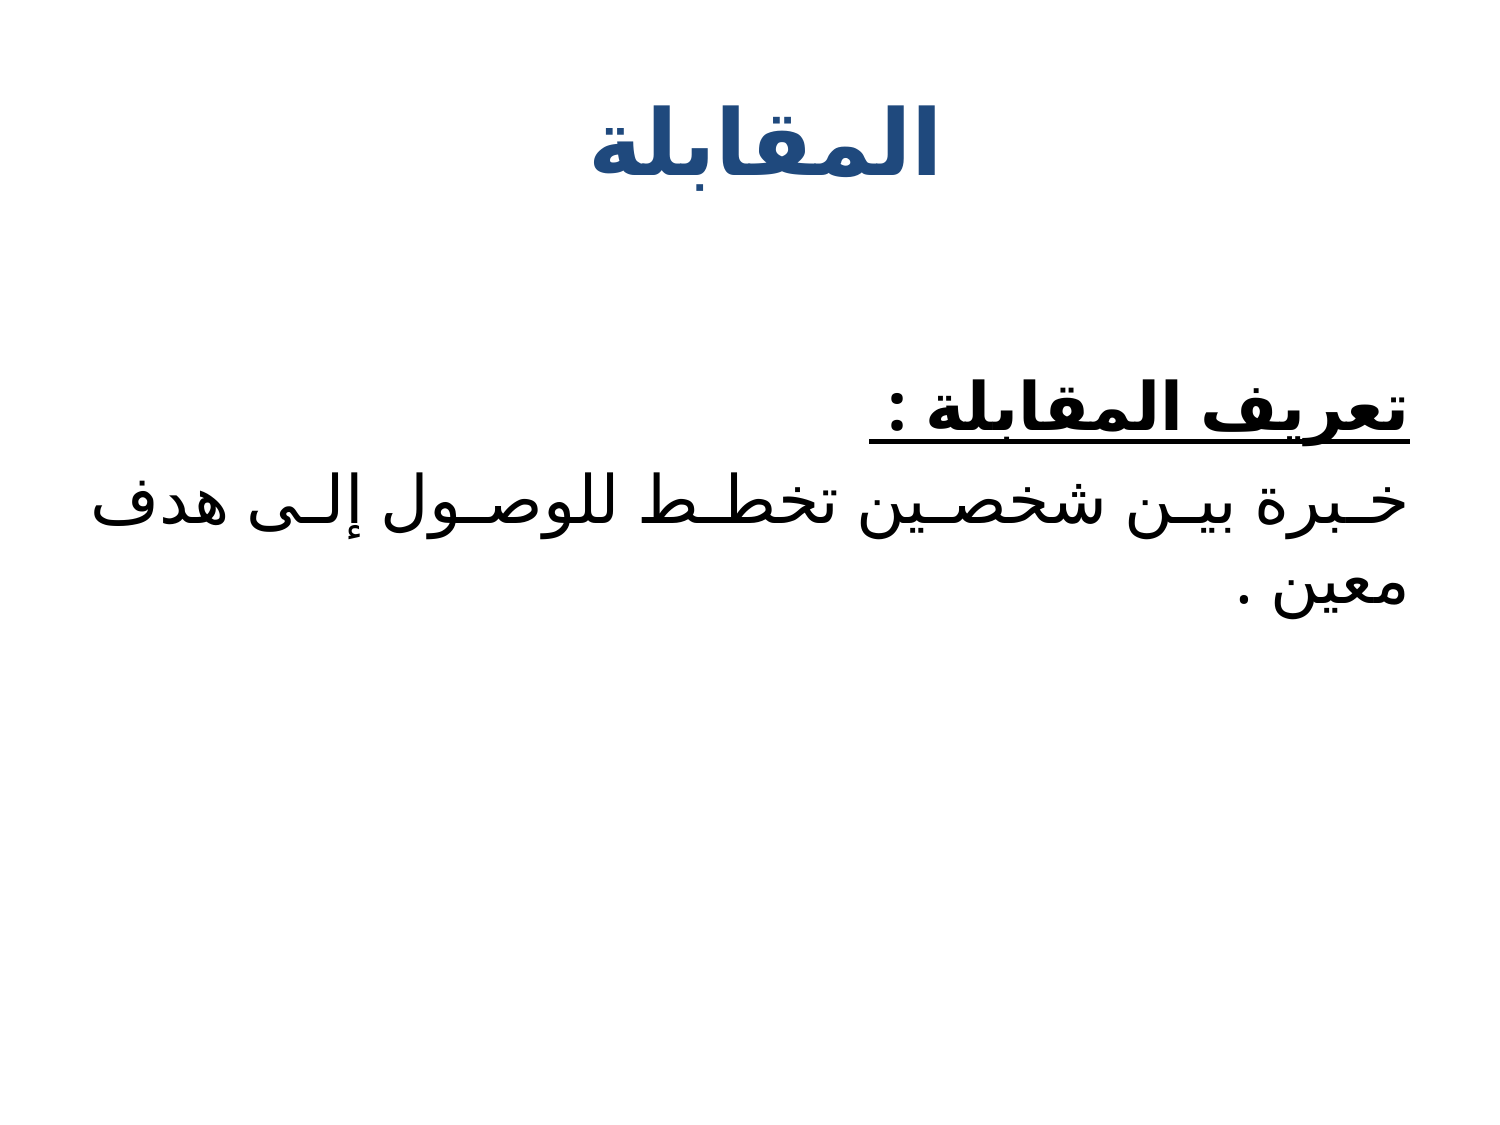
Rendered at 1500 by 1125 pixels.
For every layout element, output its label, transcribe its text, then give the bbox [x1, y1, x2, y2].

title المقابلة [75, 45, 1425, 233]
list تعريف المقابلة : خبرة بين شخصين تخطط للوصول إلى هدف معين . [75, 262, 1425, 1005]
